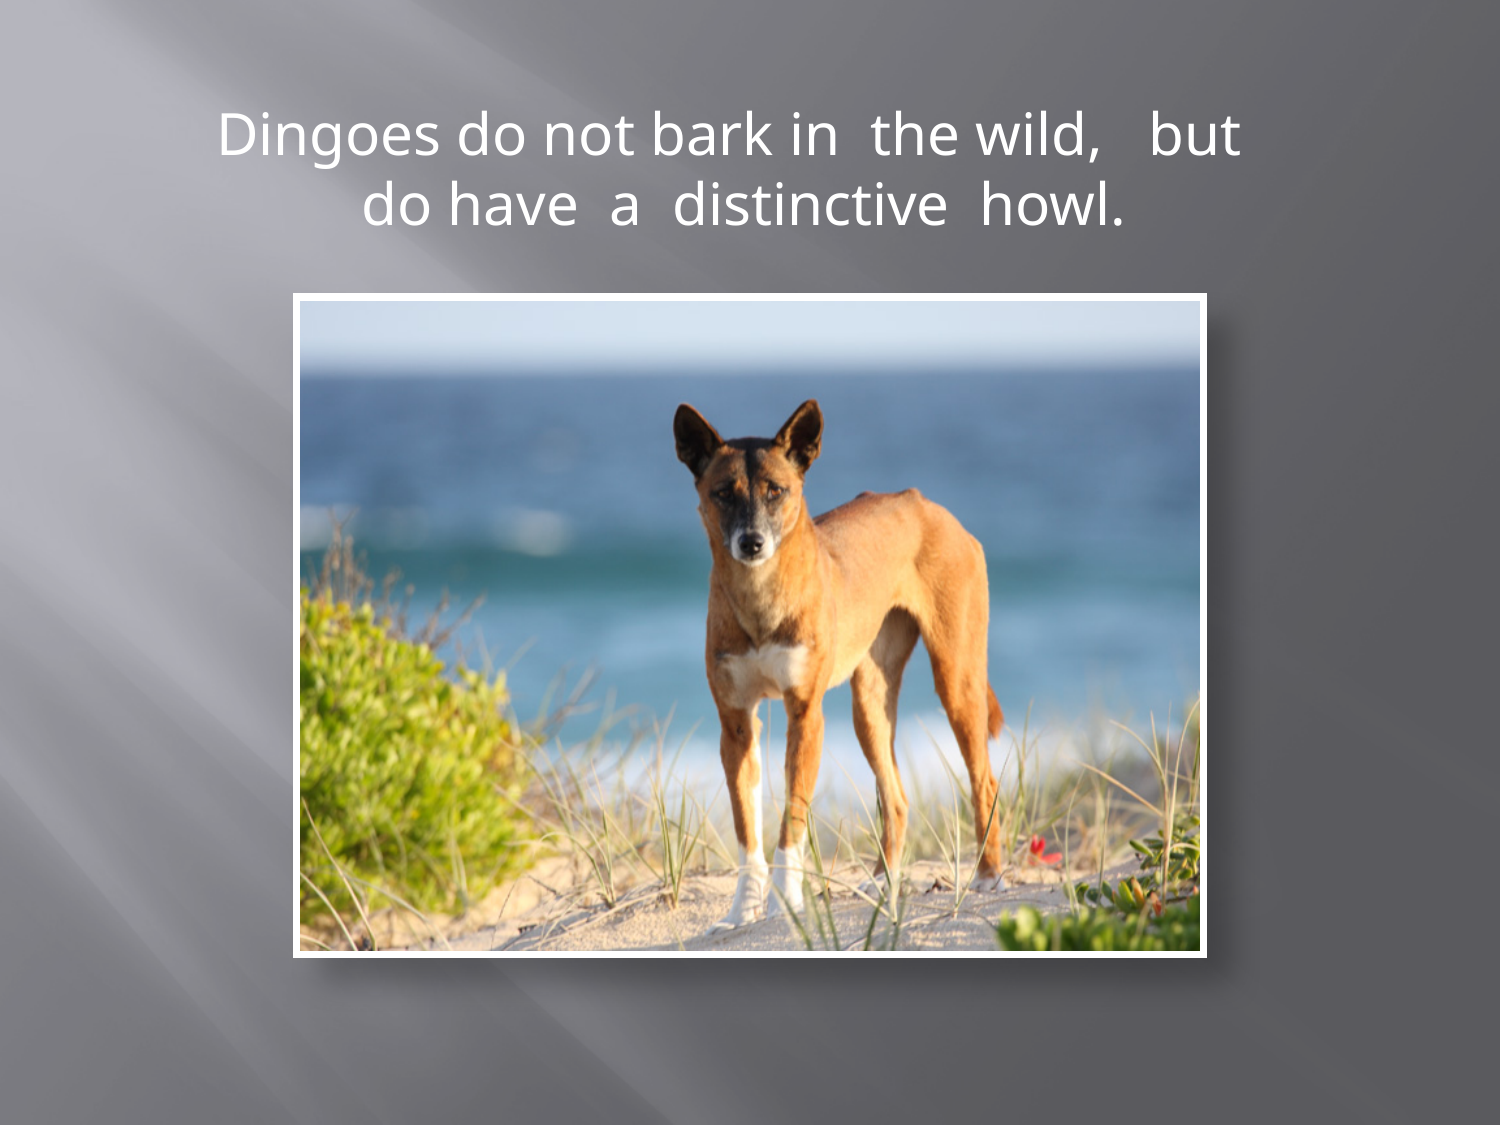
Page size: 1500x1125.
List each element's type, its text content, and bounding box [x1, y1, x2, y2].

list Dingoes do not bark in the wild, but do have a distinctive howl. [206, 90, 1282, 279]
picture [299, 300, 1201, 951]
